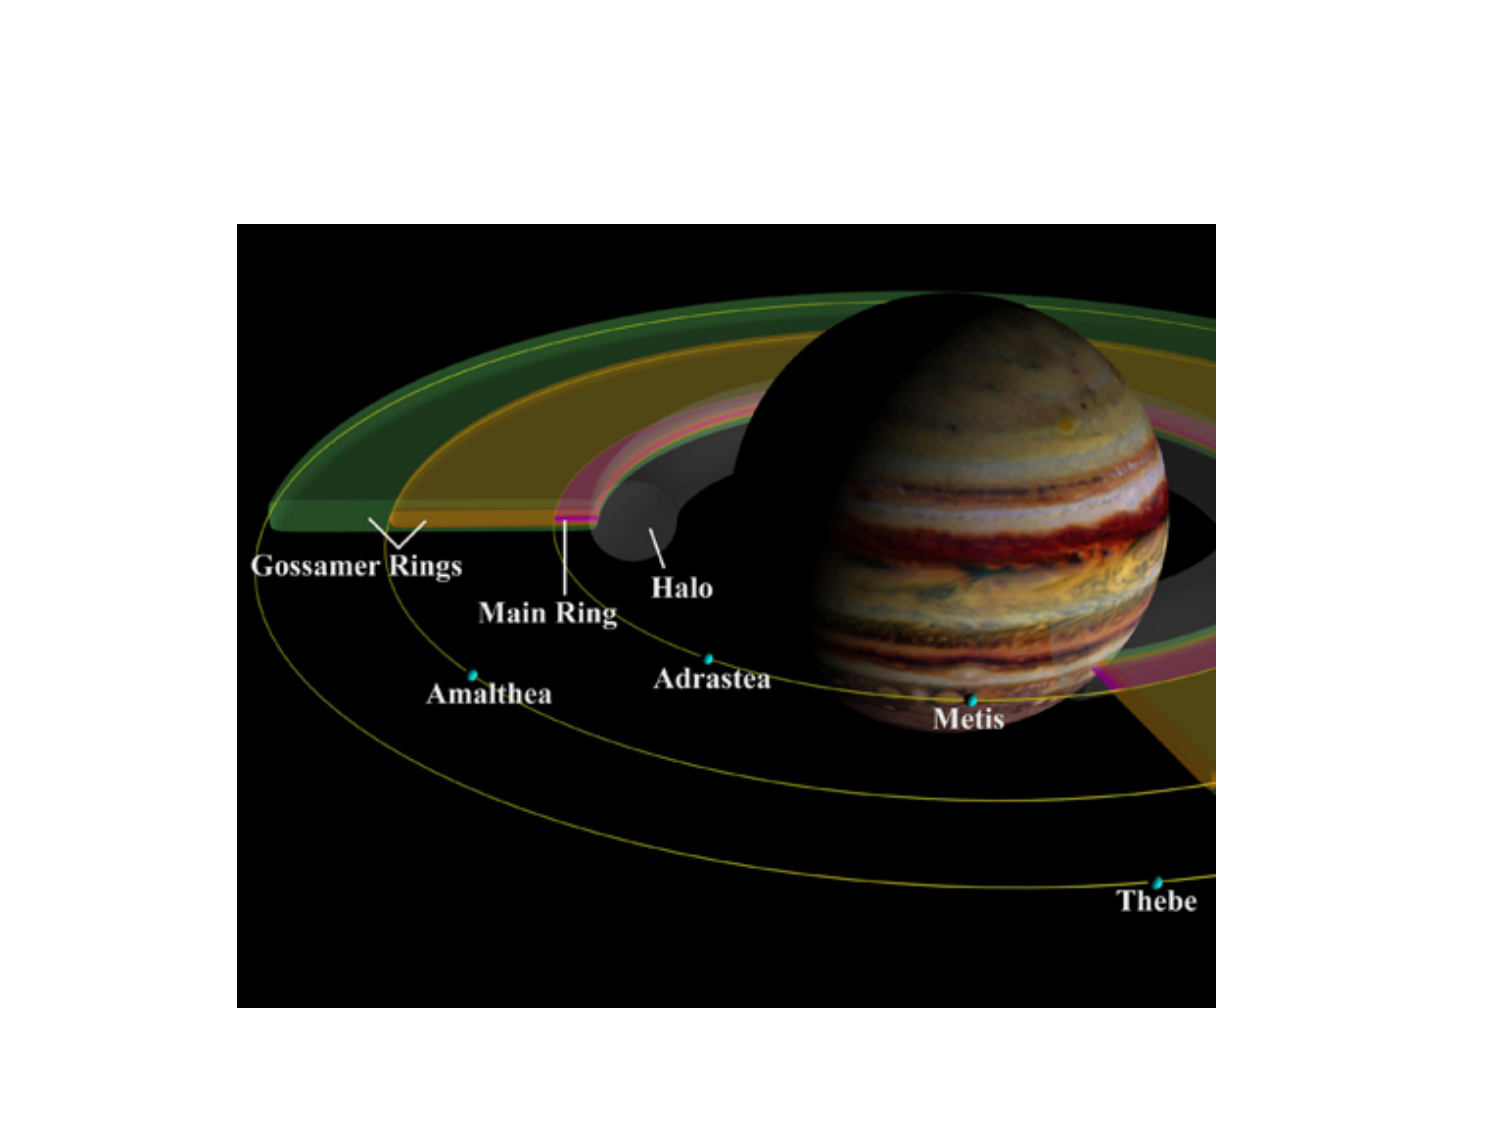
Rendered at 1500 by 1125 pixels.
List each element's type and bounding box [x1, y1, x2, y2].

picture [237, 224, 1216, 1008]
